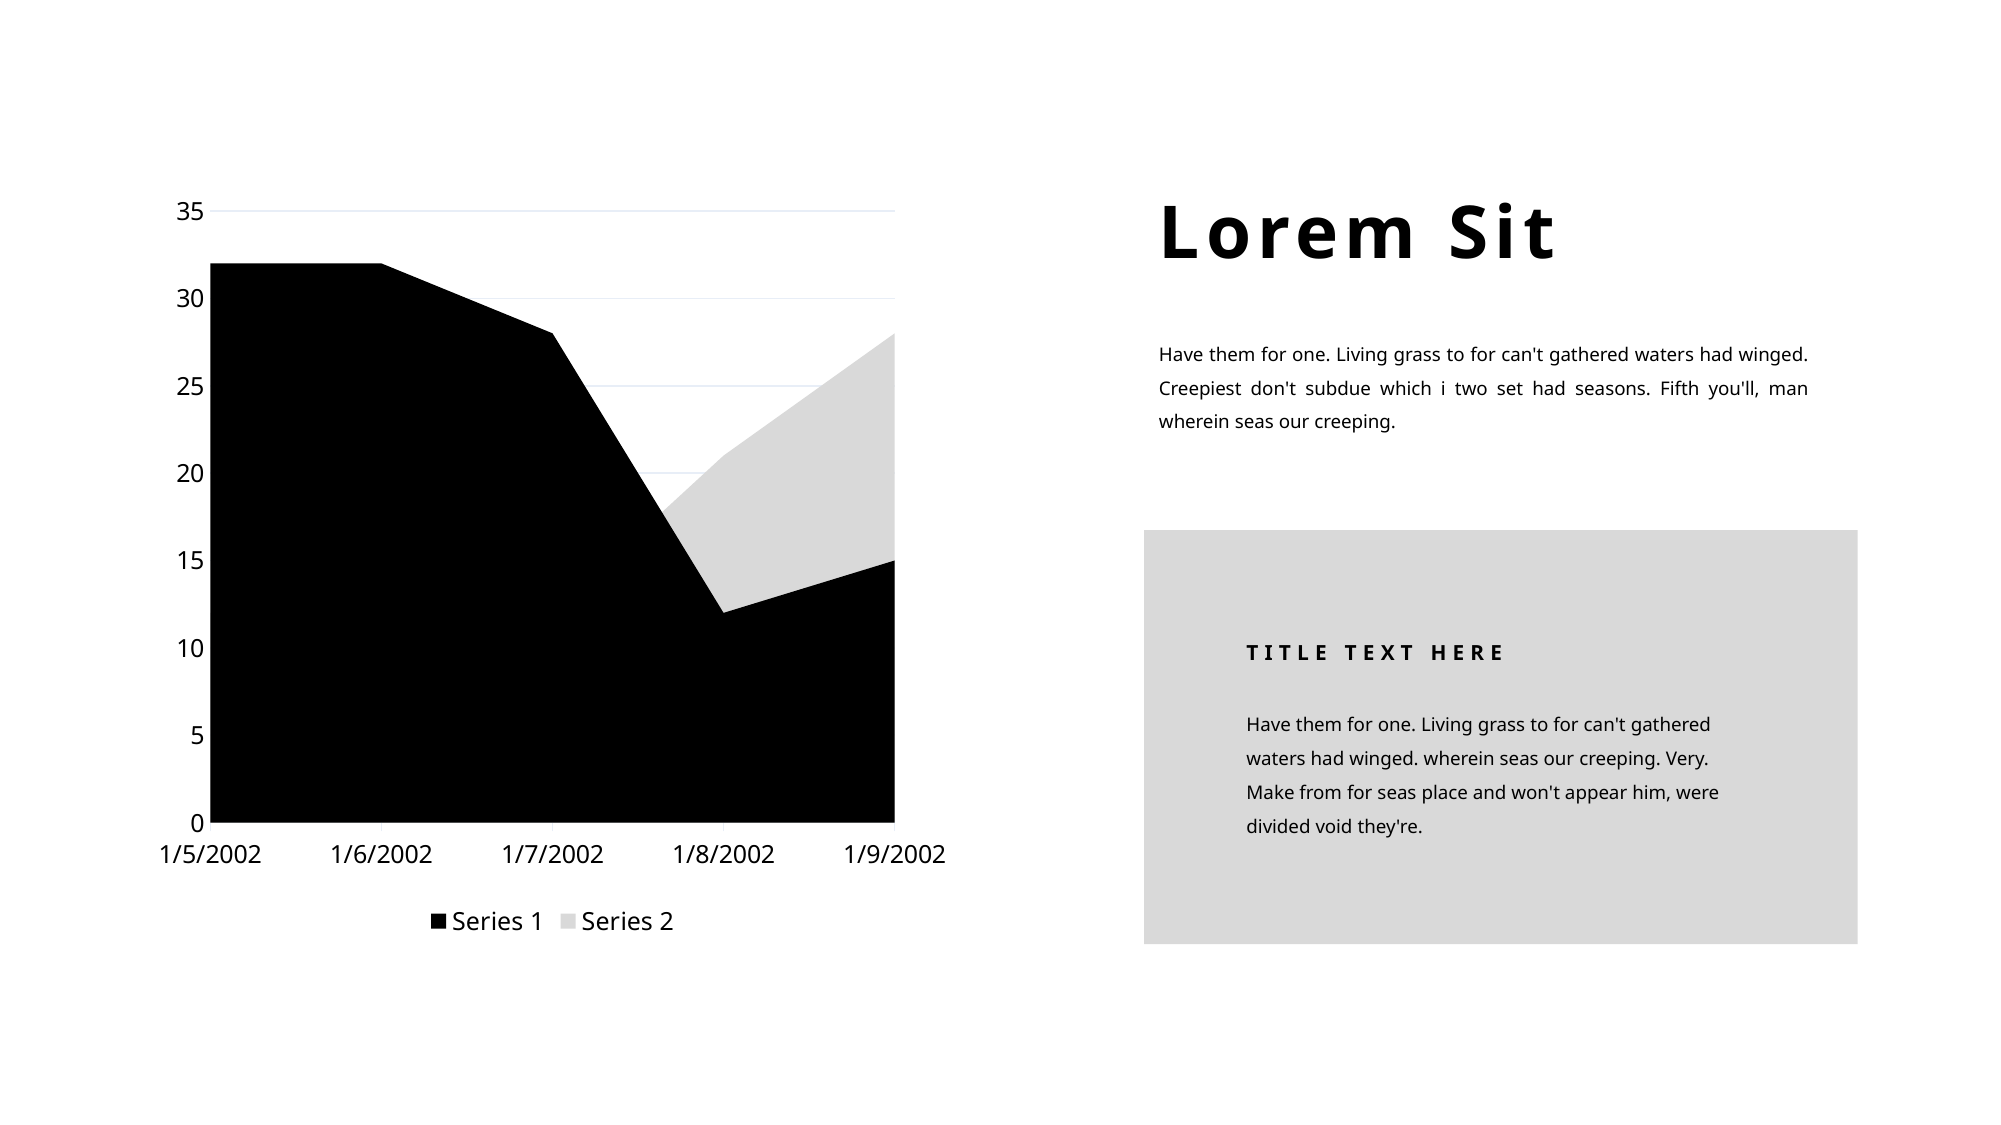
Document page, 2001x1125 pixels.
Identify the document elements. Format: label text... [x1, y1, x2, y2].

chart [142, 178, 963, 945]
text_box [1143, 529, 1859, 945]
text_box Have them for one. Living grass to for can't gathered waters had winged. Creepiest don't subdue which i two set had seasons. Fifth you'll, man wherein seas our creeping. [1144, 323, 1823, 440]
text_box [1231, 632, 1770, 842]
text_box Lorem Sit [1144, 178, 1617, 281]
